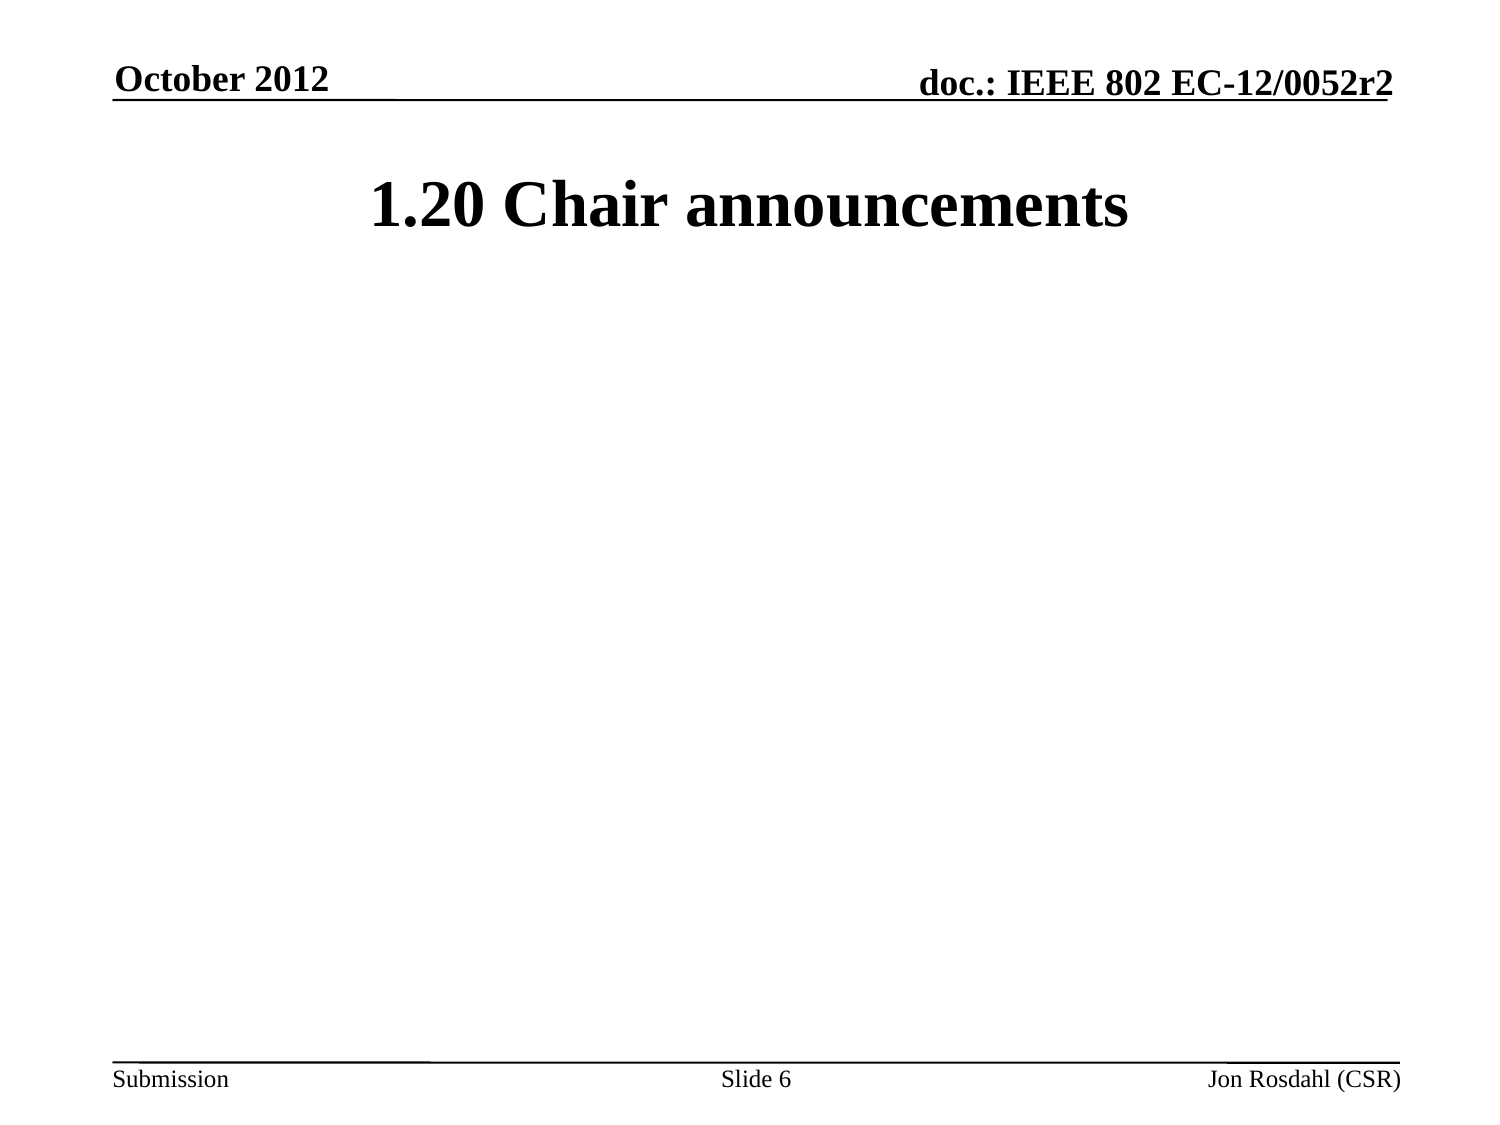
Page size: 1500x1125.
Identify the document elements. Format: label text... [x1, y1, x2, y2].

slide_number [114, 54, 423, 100]
title 1.20 Chair announcements [112, 112, 1388, 288]
footer Jon Rosdahl (CSR) [878, 1061, 1402, 1093]
slide_number Slide 6 [712, 1061, 800, 1123]
